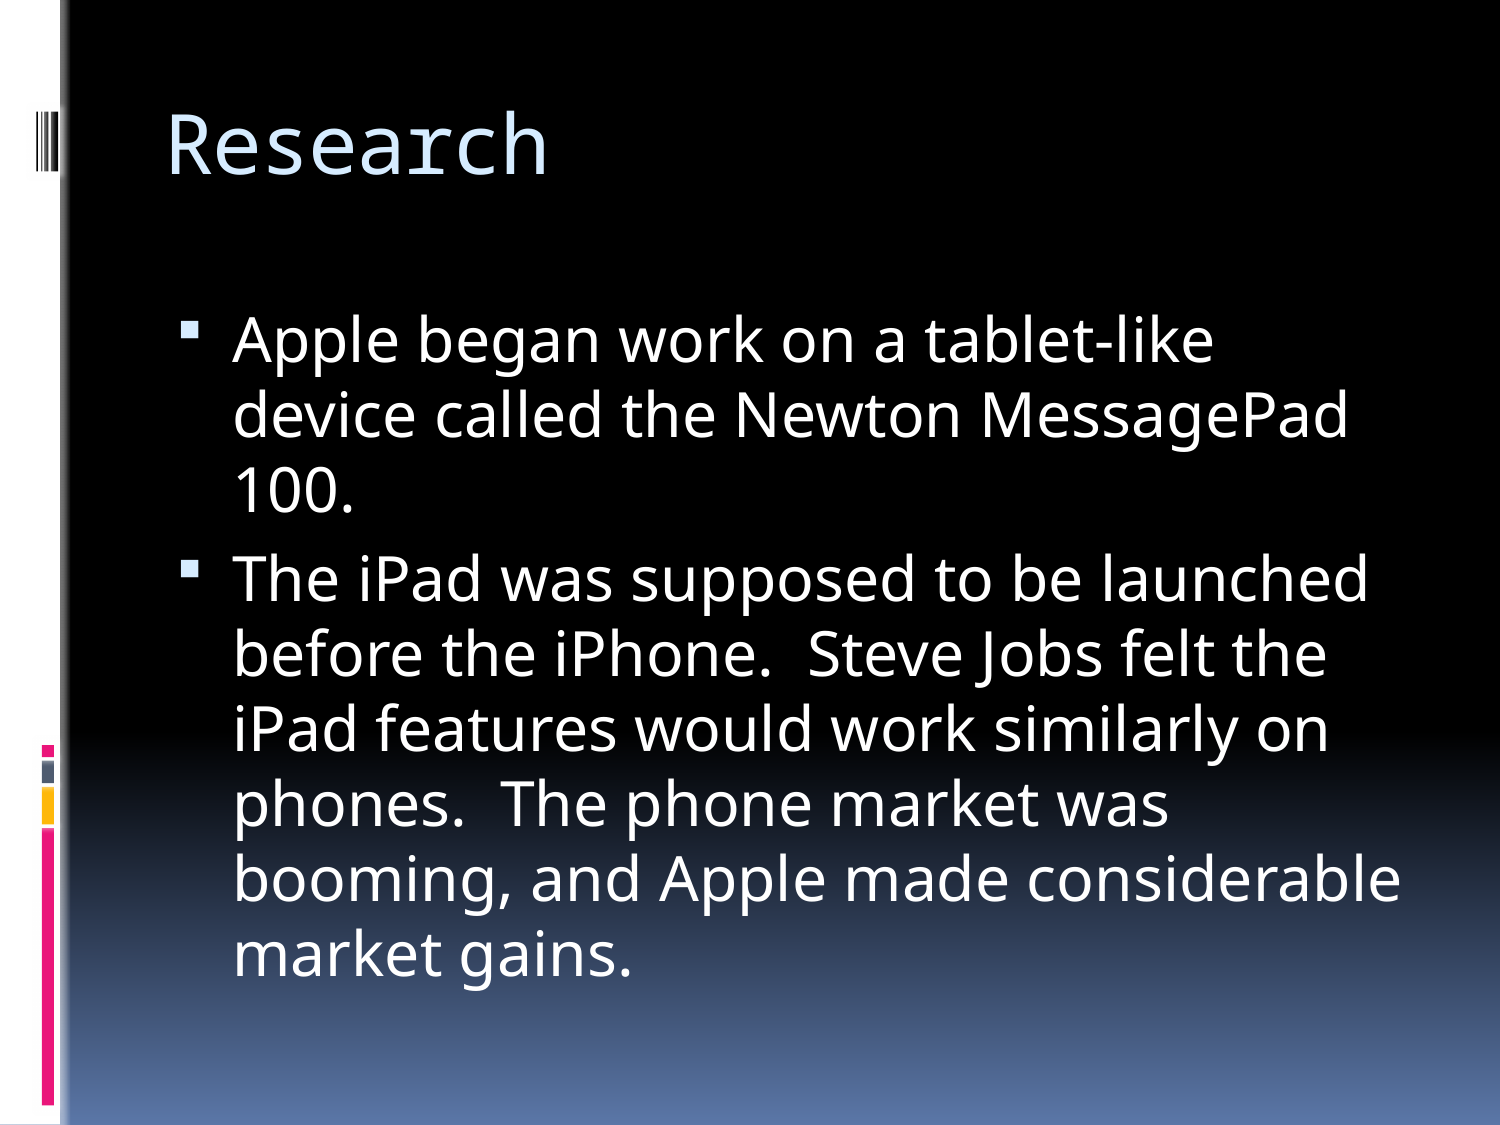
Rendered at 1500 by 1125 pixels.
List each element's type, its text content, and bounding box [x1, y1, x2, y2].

list Apple began work on a tablet-like device called the Newton MessagePad 100. The iPad was supposed to be launched before the iPhone. Steve Jobs felt the iPad features would work similarly on phones. The phone market was booming, and Apple made considerable market gains. [150, 292, 1425, 1043]
title Research [150, 83, 1425, 234]
